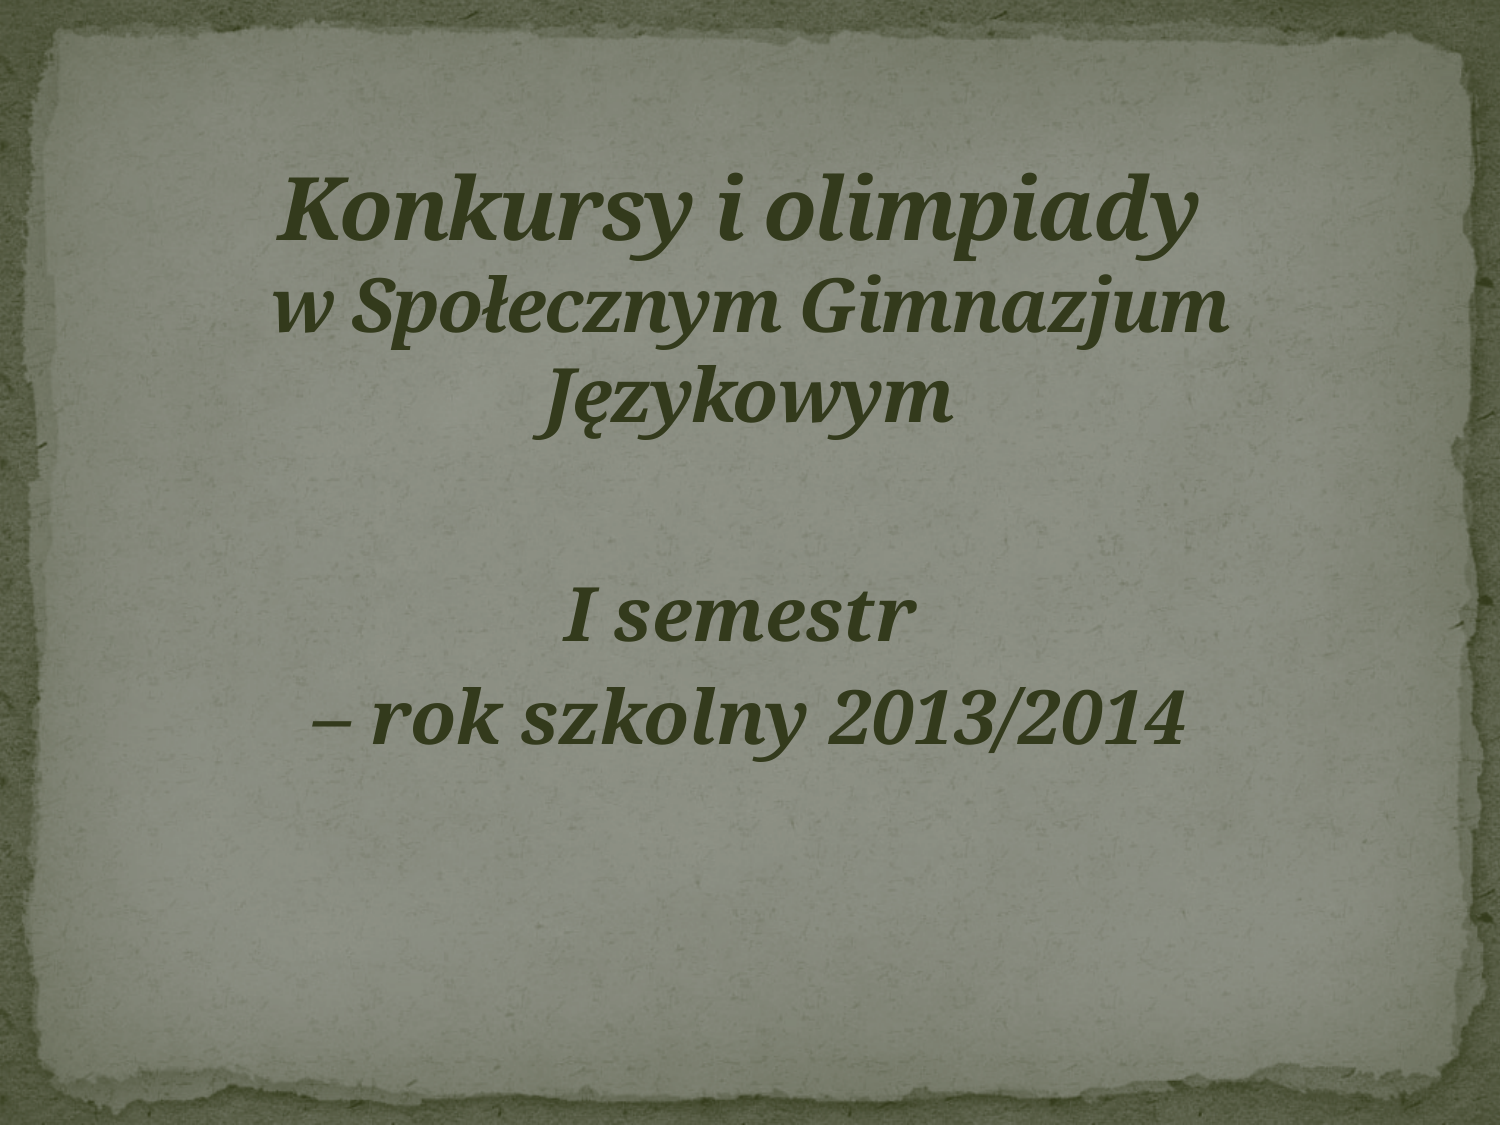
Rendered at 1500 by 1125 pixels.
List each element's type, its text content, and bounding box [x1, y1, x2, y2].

title Konkursy i olimpiady w Społecznym Gimnazjum Językowym [74, 24, 1425, 446]
list I semestr – rok szkolny 2013/2014 [75, 457, 1425, 1000]
